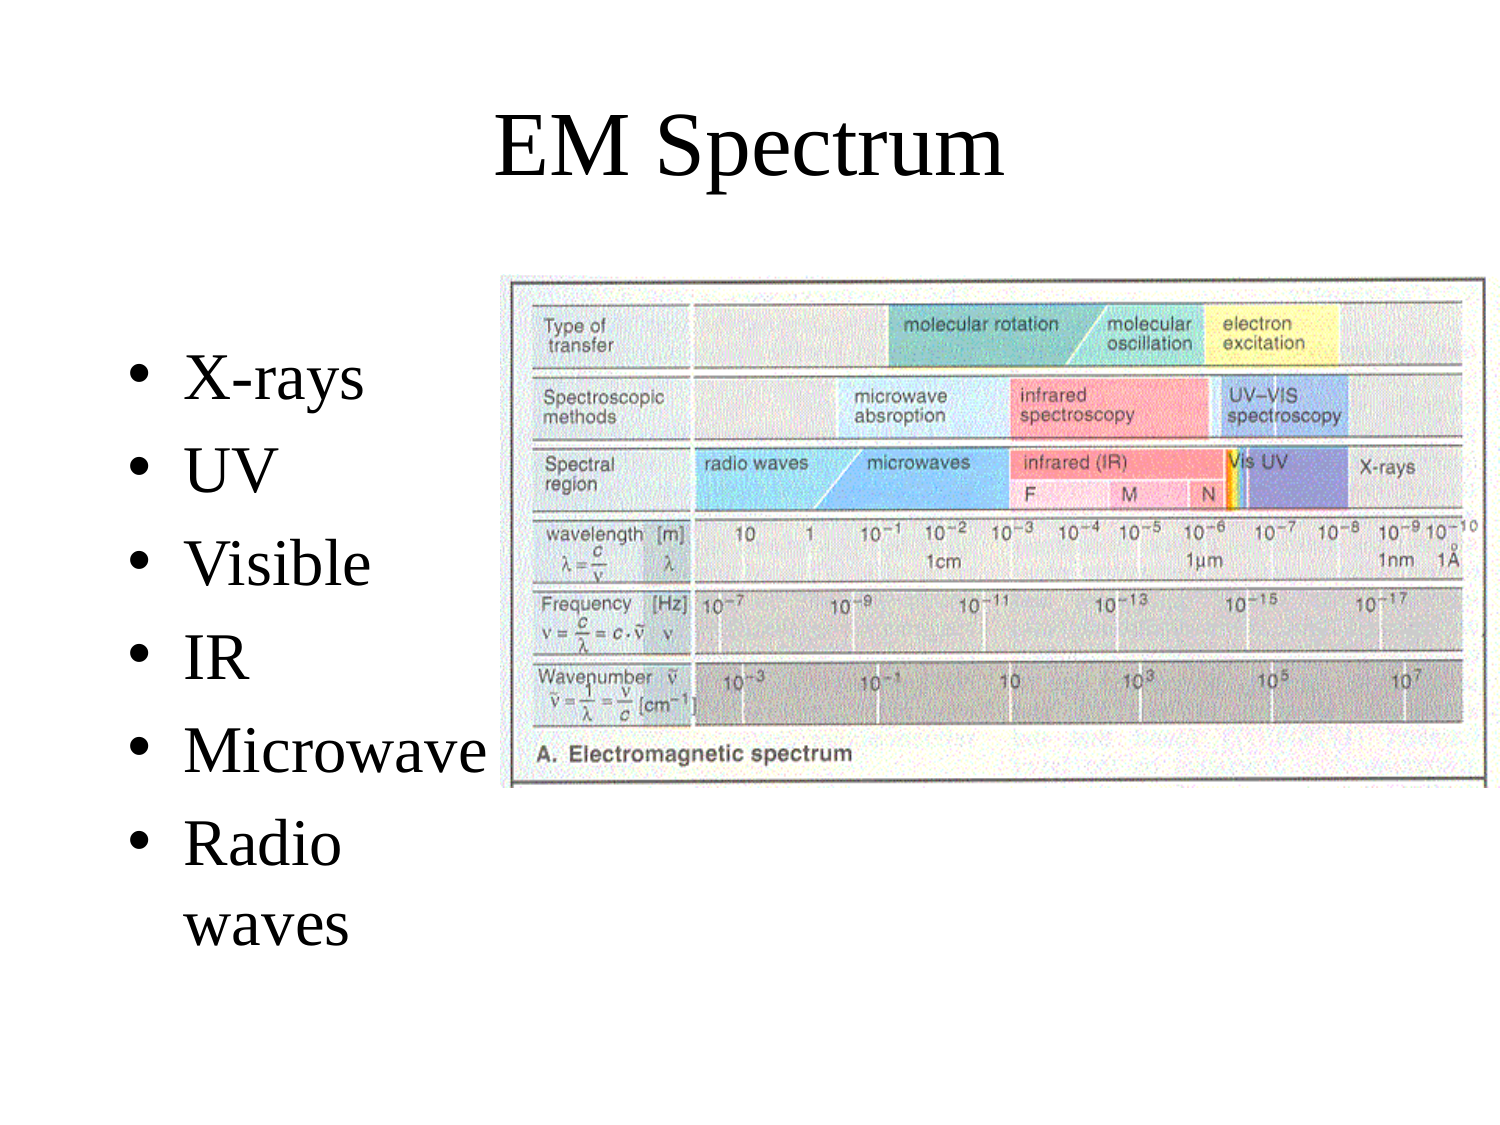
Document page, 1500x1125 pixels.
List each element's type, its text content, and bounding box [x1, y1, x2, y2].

list X-rays UV Visible IR Microwave Radio waves [112, 324, 538, 1000]
title EM Spectrum [75, 45, 1425, 233]
picture [499, 274, 1500, 789]
